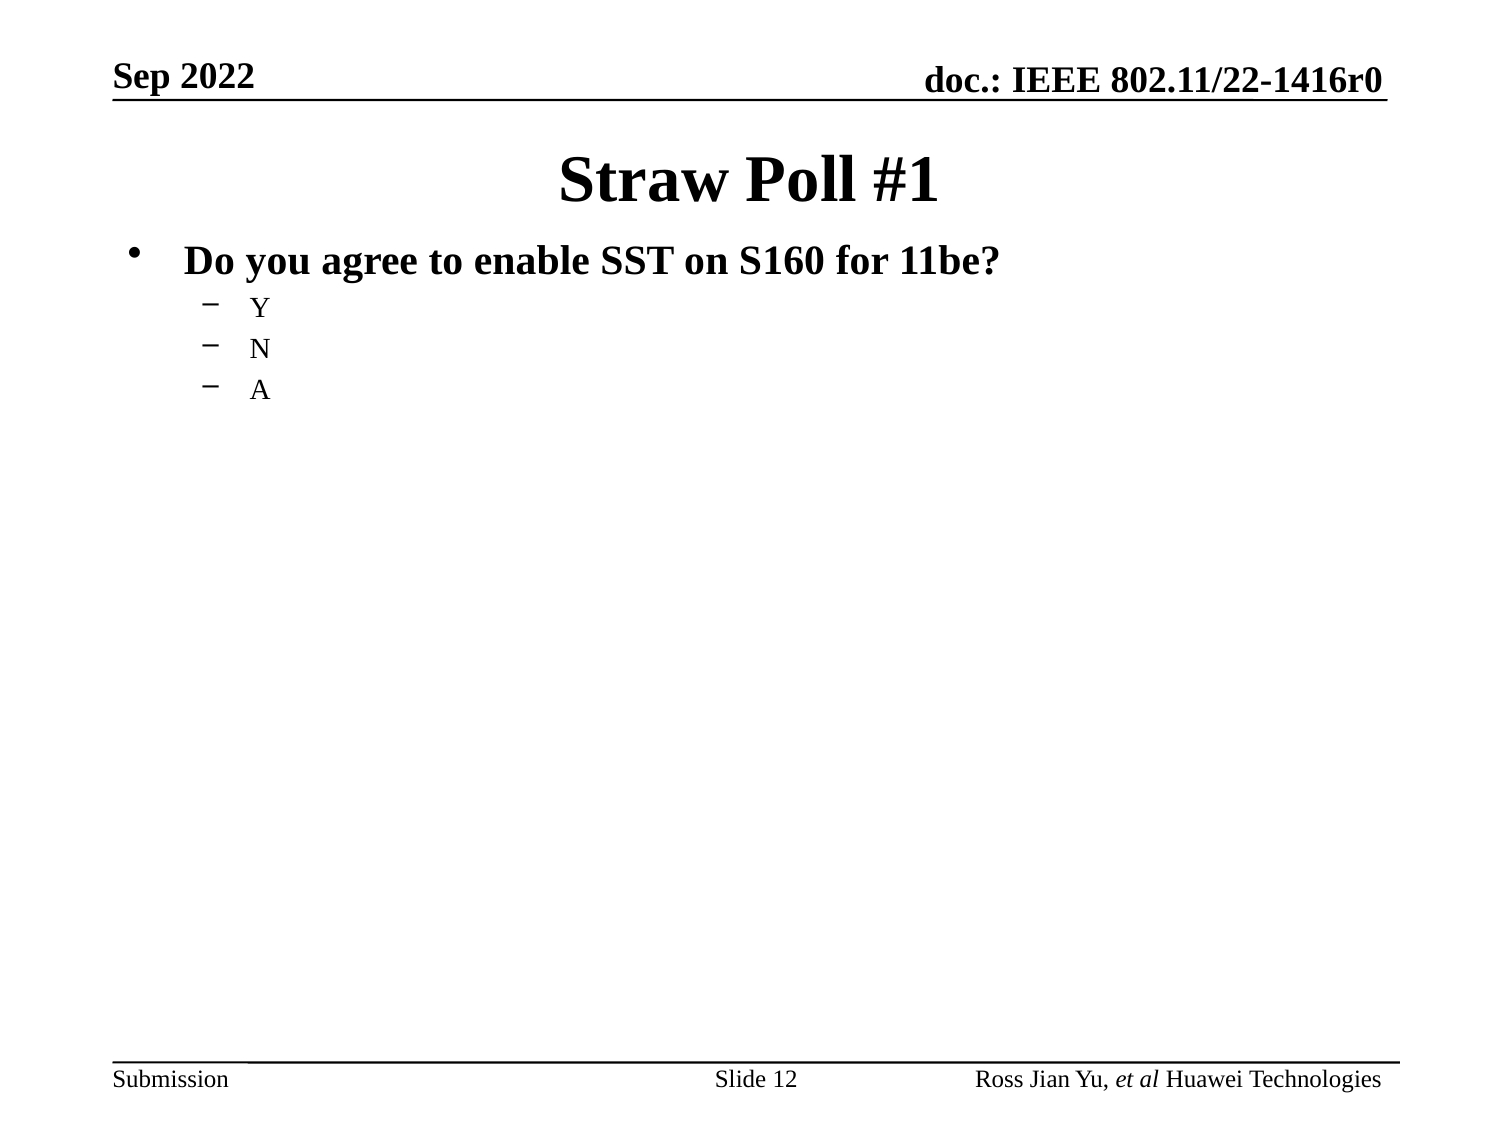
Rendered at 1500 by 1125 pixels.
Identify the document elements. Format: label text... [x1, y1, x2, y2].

title Straw Poll #1 [112, 87, 1388, 224]
slide_number Slide 12 [712, 1061, 800, 1093]
list Do you agree to enable SST on S160 for 11be? Y N A [112, 224, 1451, 1001]
